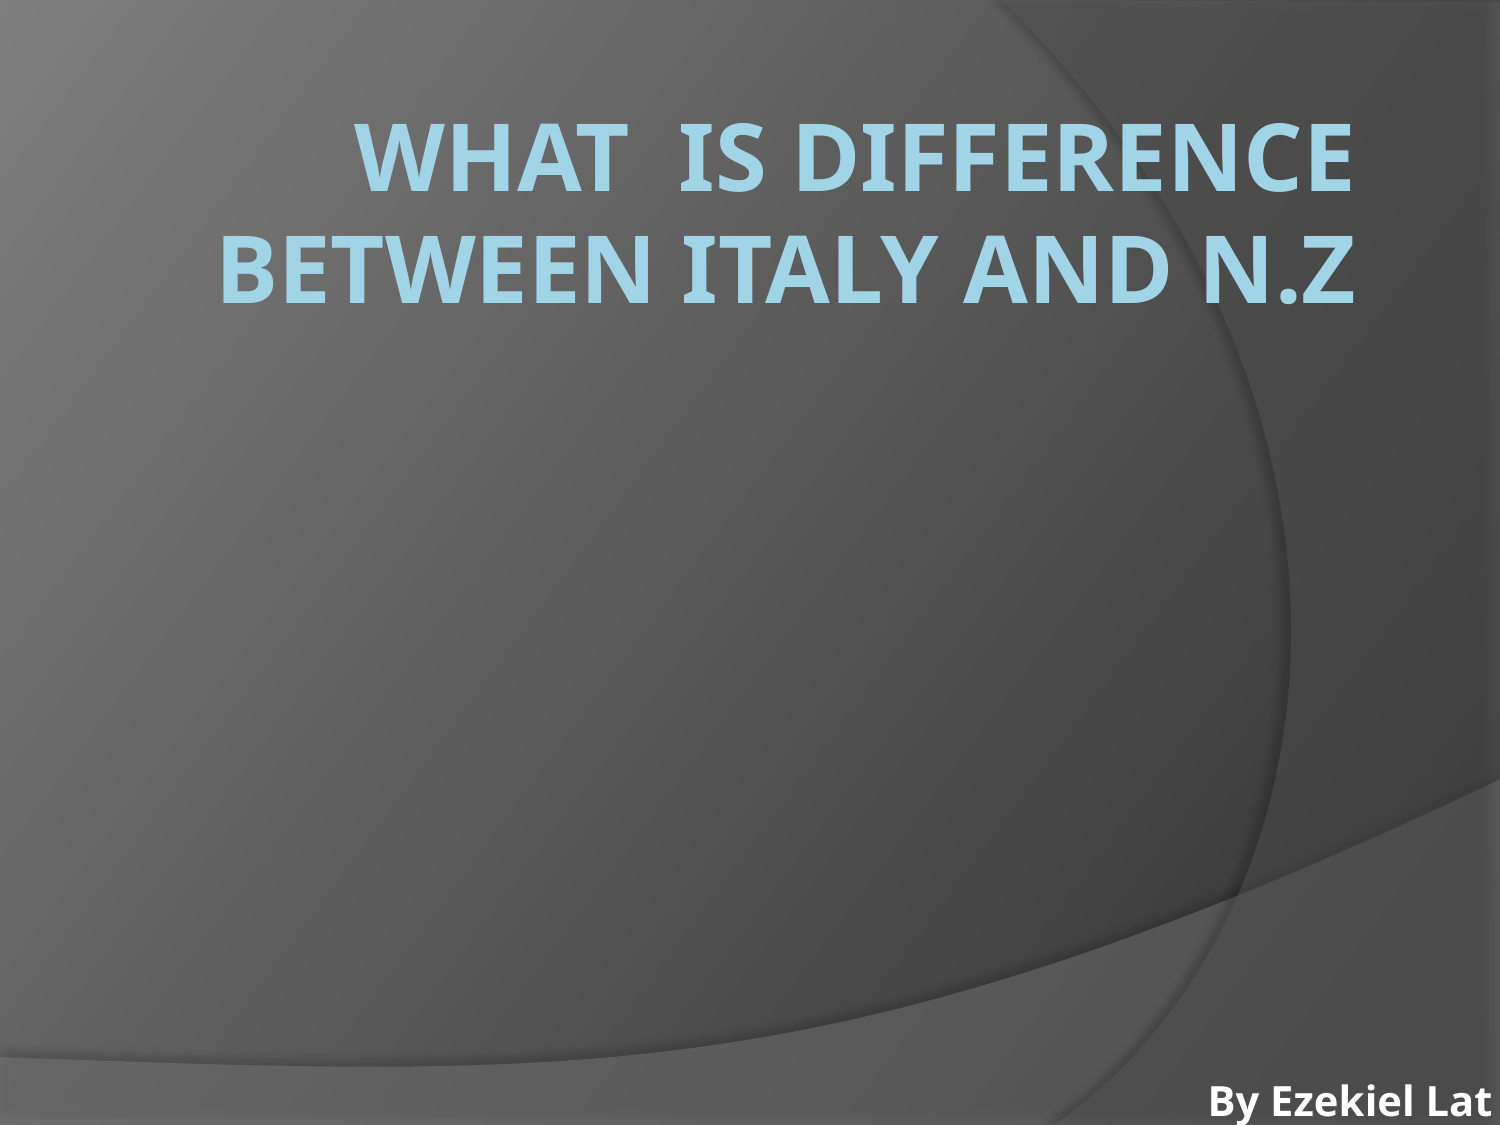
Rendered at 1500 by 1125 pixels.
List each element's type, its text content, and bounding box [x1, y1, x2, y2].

title What Is Difference Between Italy and N.Z [88, 90, 1364, 332]
subtitle By Ezekiel Lat [437, 837, 1500, 1125]
